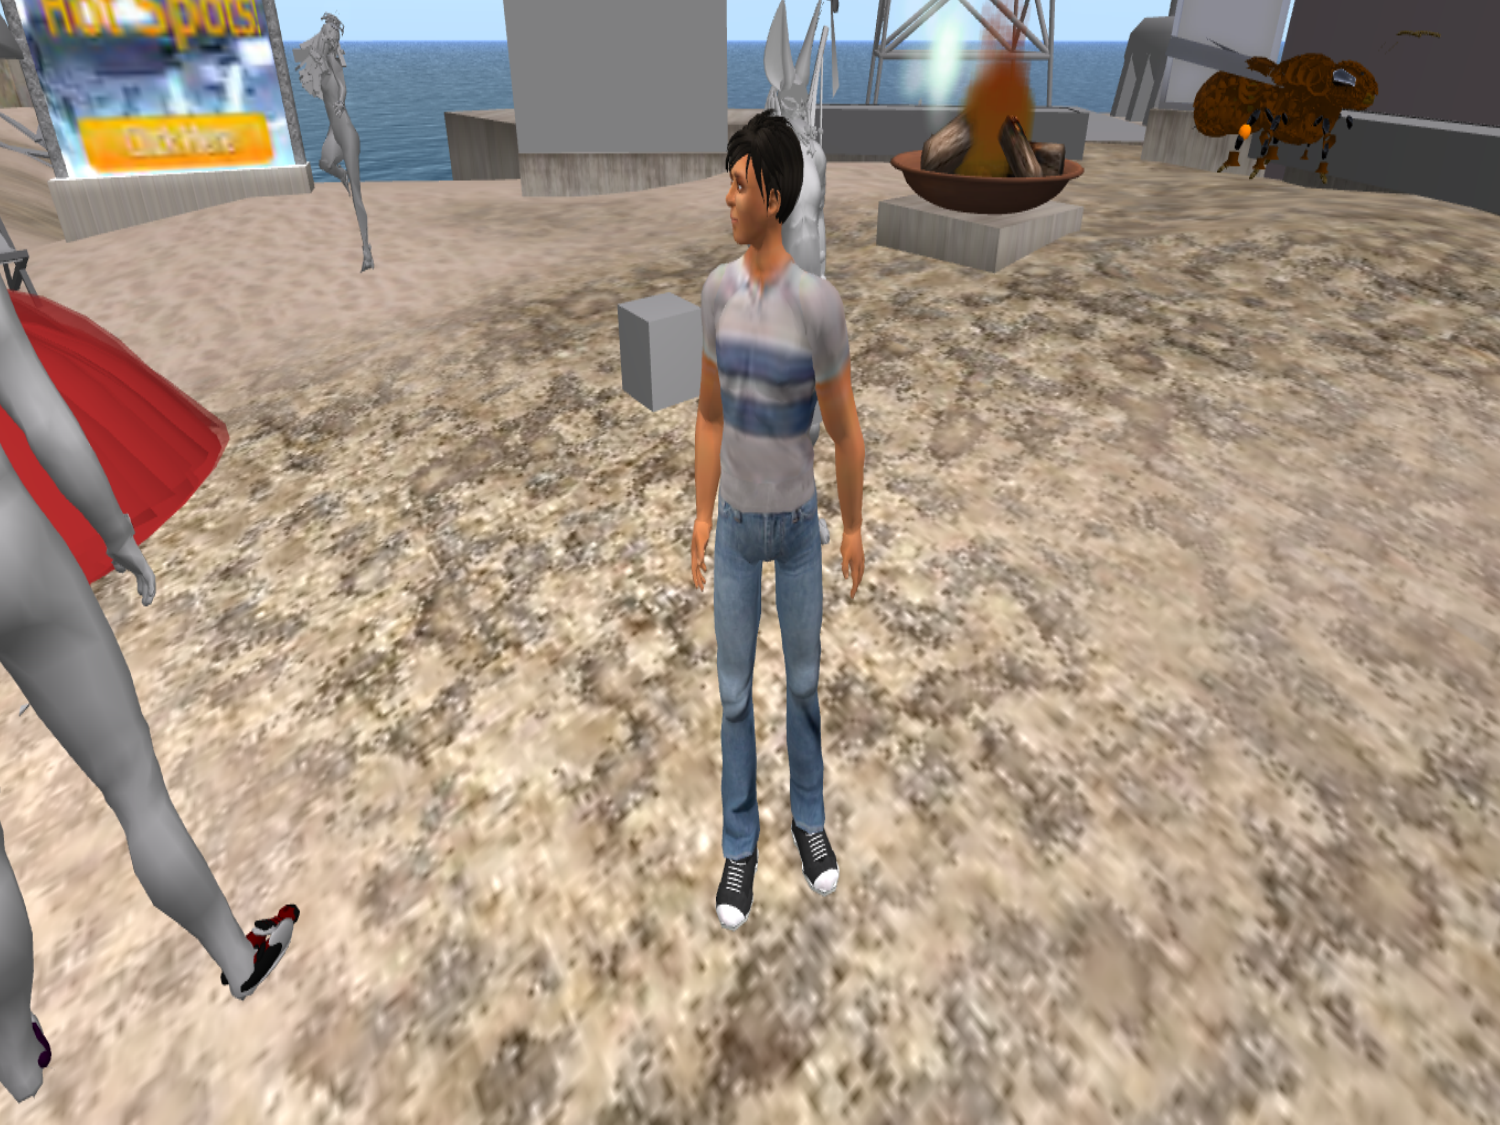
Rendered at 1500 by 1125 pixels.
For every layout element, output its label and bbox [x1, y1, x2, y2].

list [0, 0, 1500, 1125]
